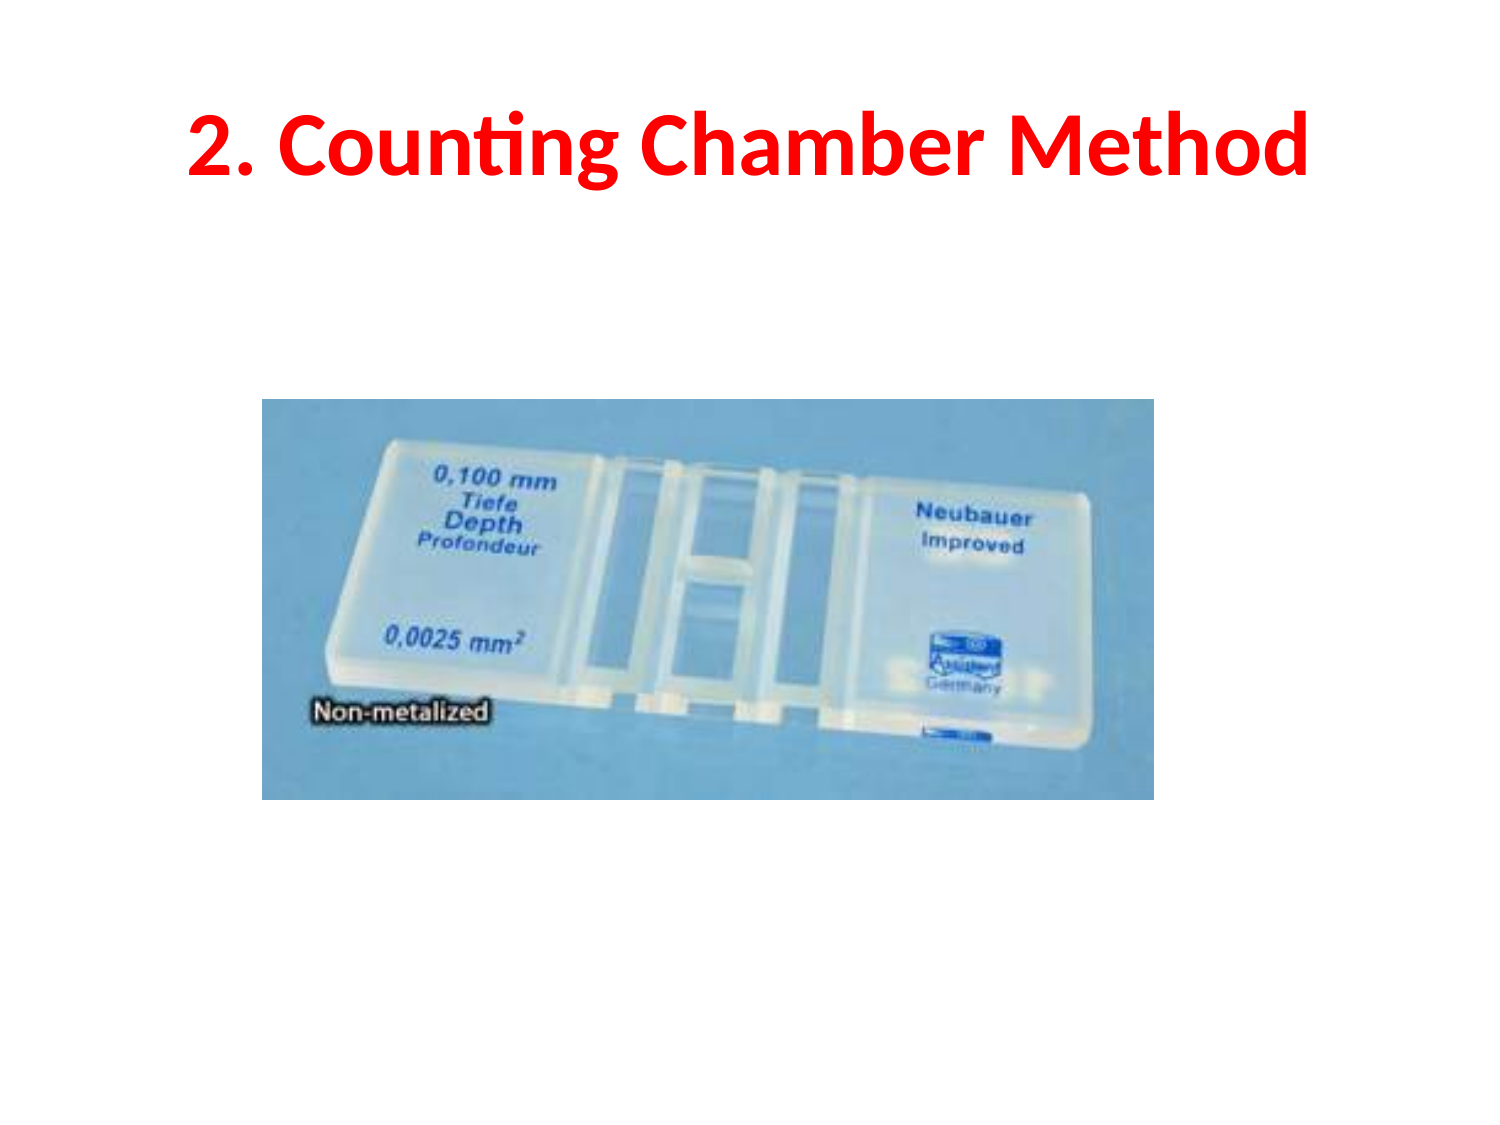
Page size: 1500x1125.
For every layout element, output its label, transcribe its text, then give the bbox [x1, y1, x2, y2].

title 2. Counting Chamber Method [75, 45, 1425, 233]
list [262, 399, 1154, 801]
